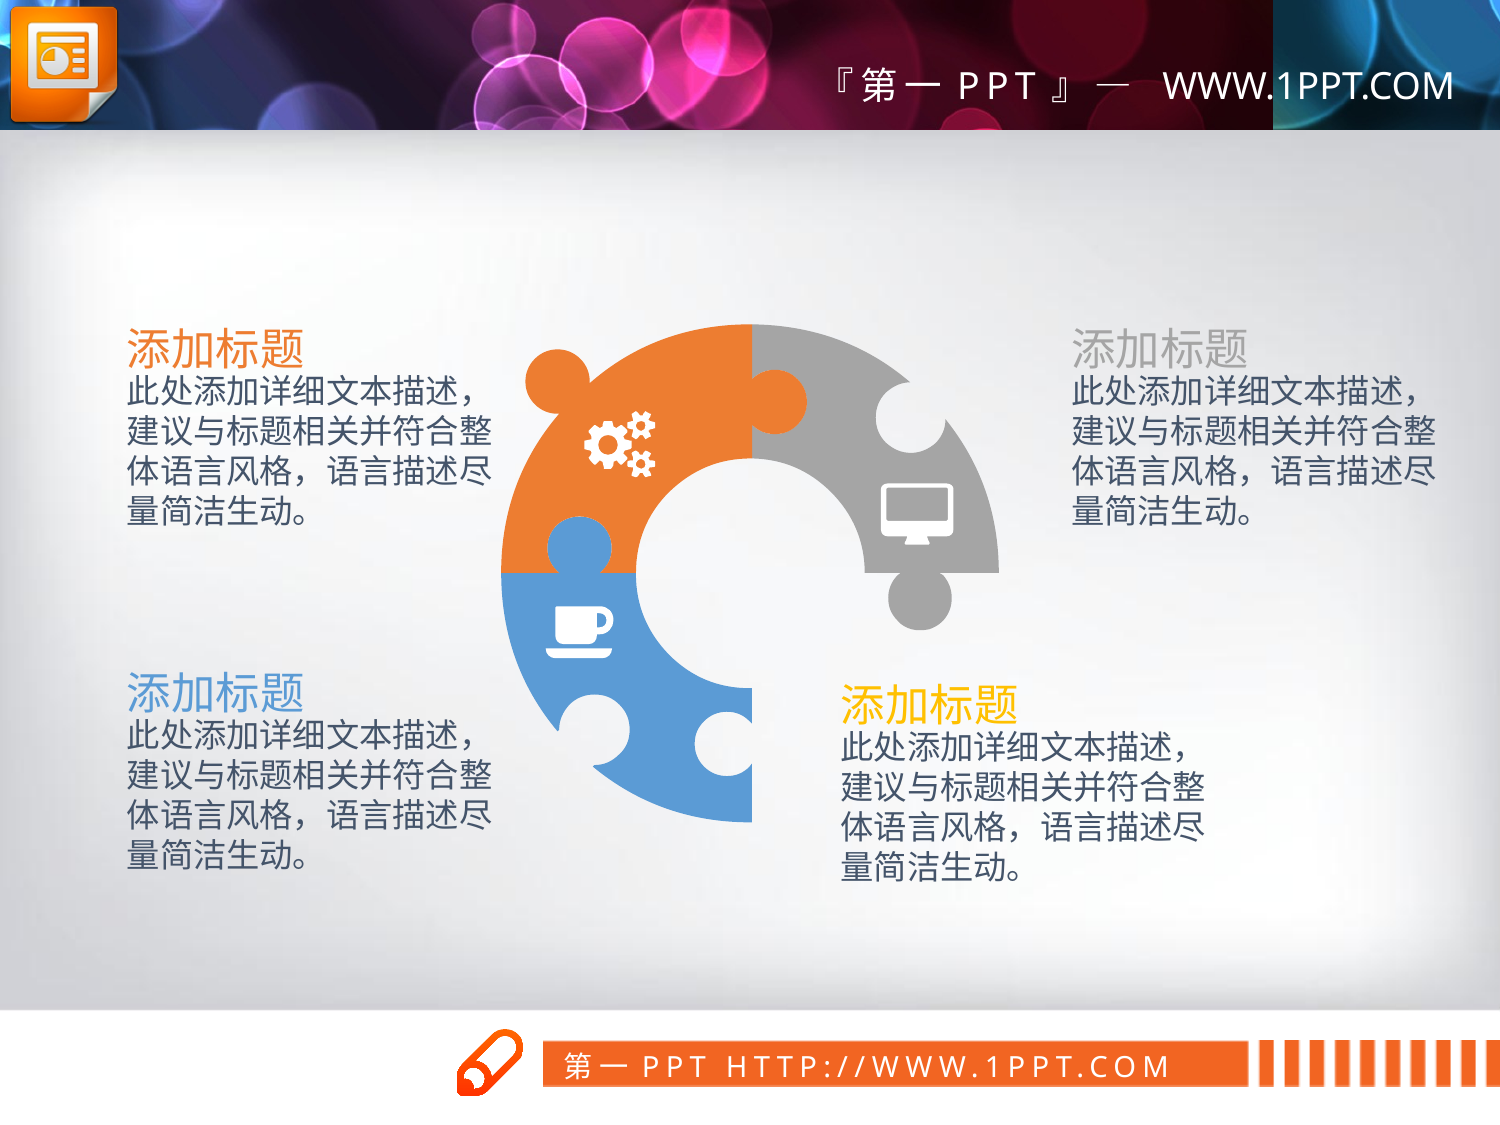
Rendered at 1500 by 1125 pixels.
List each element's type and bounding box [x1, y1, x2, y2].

text_box [501, 517, 752, 823]
text_box [555, 606, 614, 645]
text_box [111, 657, 539, 885]
text_box [545, 648, 613, 659]
text_box [753, 324, 999, 631]
text_box [111, 313, 539, 540]
text_box [880, 483, 954, 545]
picture [543, 1040, 1500, 1087]
text_box [825, 669, 1253, 896]
text_box [501, 324, 807, 573]
text_box [584, 411, 656, 478]
text_box [1056, 313, 1484, 540]
picture [0, 0, 1500, 1012]
